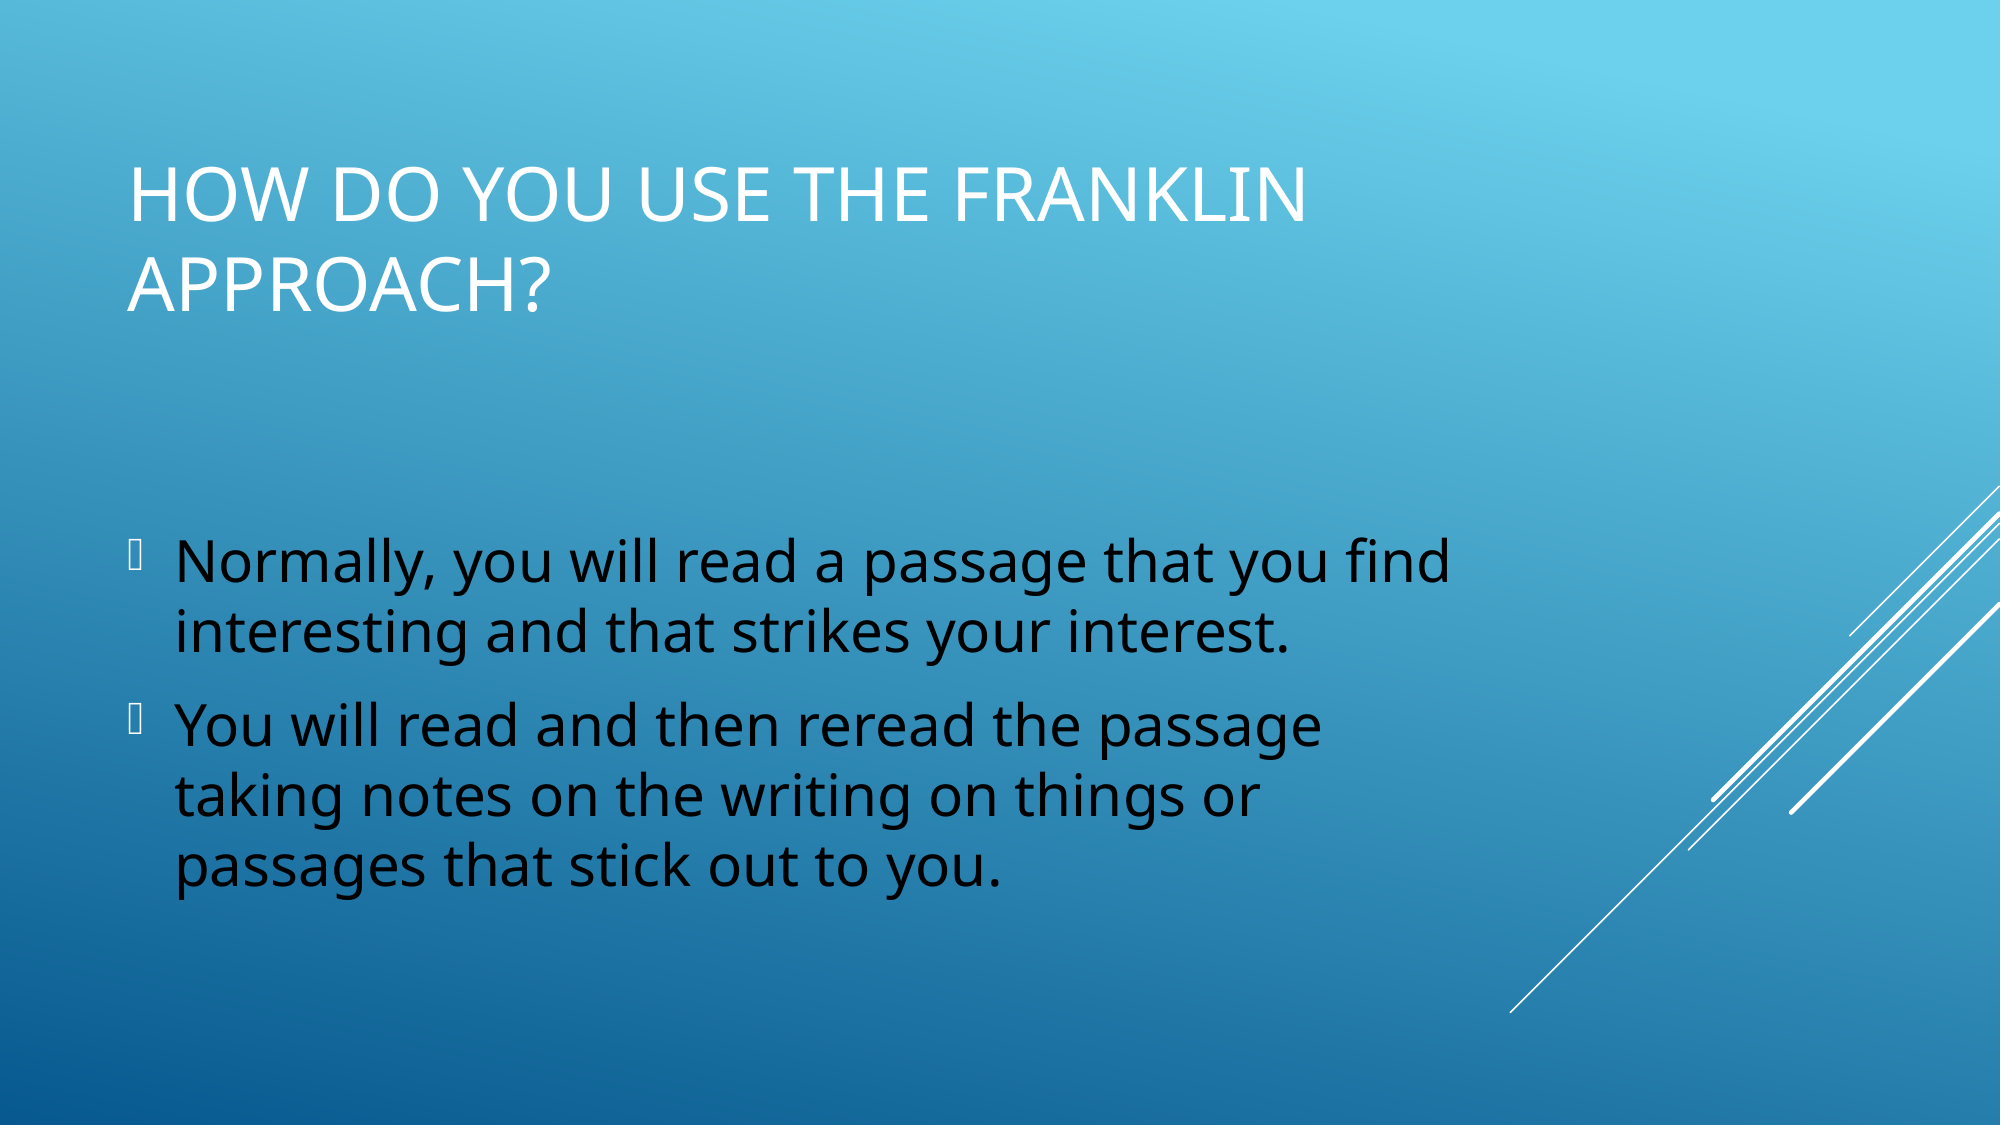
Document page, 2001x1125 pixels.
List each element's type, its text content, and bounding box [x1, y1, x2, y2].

list Normally, you will read a passage that you find interesting and that strikes your interest. You will read and then reread the passage taking notes on the writing on things or passages that stick out to you. [112, 414, 1513, 1008]
title How do you use the Franklin approach? [112, 112, 1513, 360]
